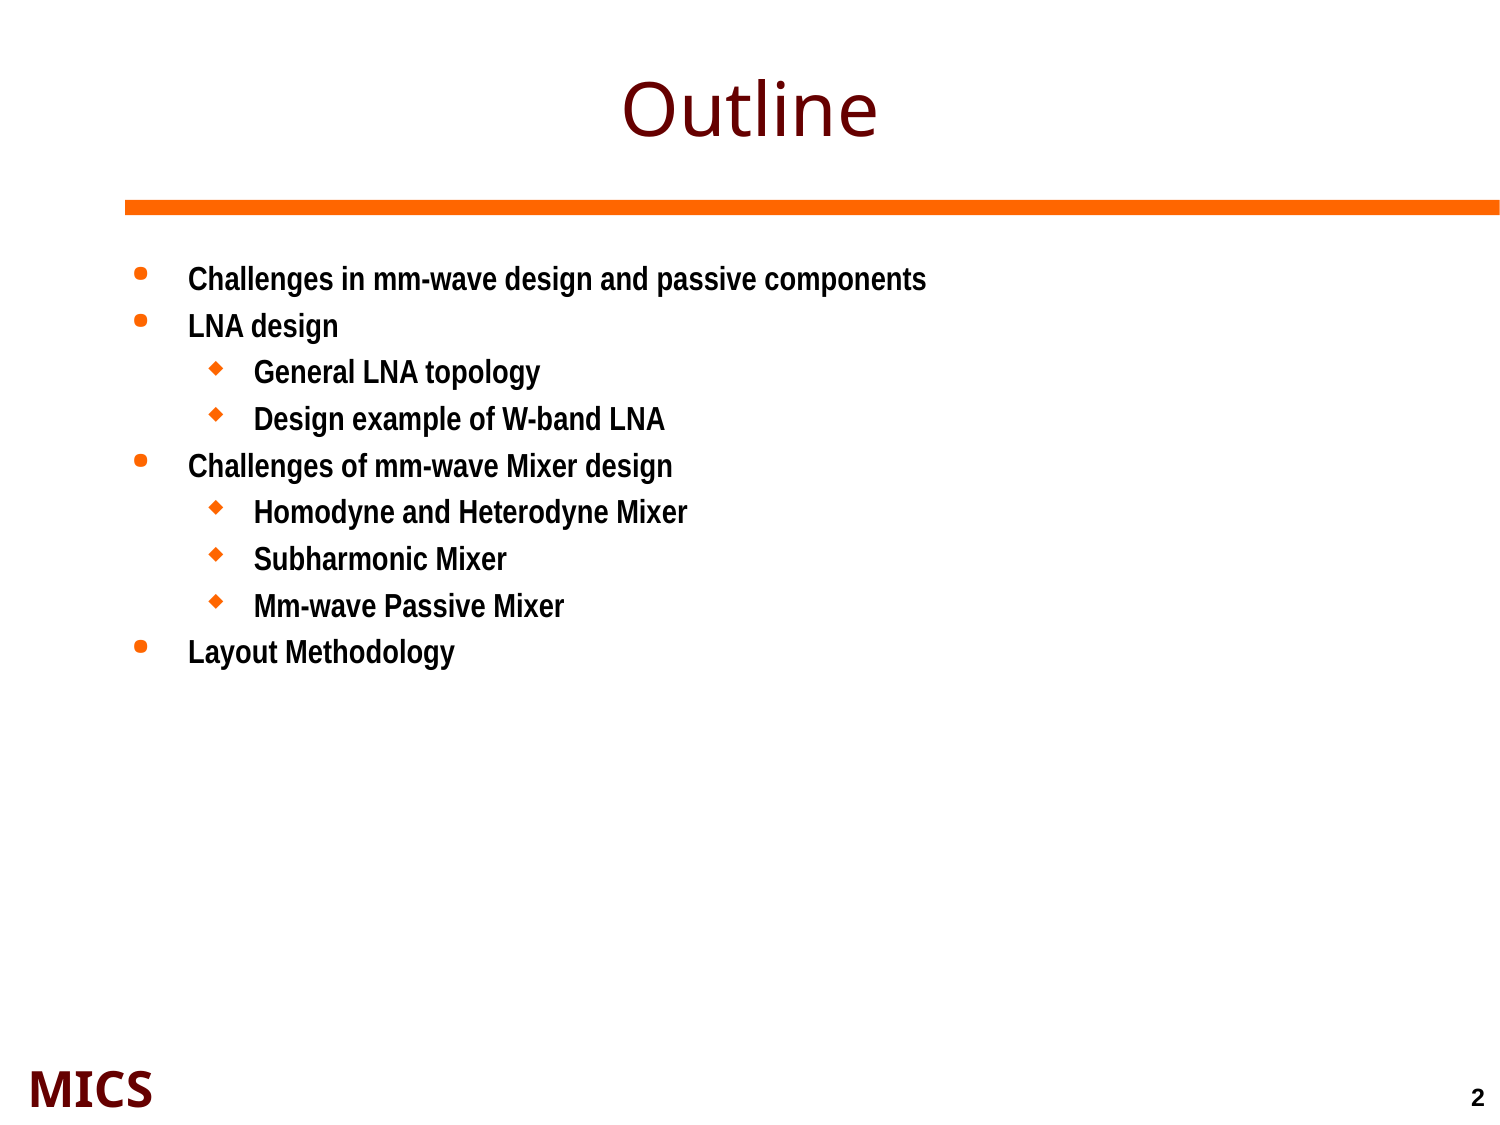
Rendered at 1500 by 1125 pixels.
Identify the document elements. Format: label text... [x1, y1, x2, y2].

title Outline [112, 12, 1388, 201]
slide_number 2 [1425, 1067, 1500, 1125]
list Challenges in mm-wave design and passive components LNA design General LNA topology Design example of W-band LNA Challenges of mm-wave Mixer design Homodyne and Heterodyne Mixer Subharmonic Mixer Mm-wave Passive Mixer Layout Methodology [116, 249, 1392, 926]
